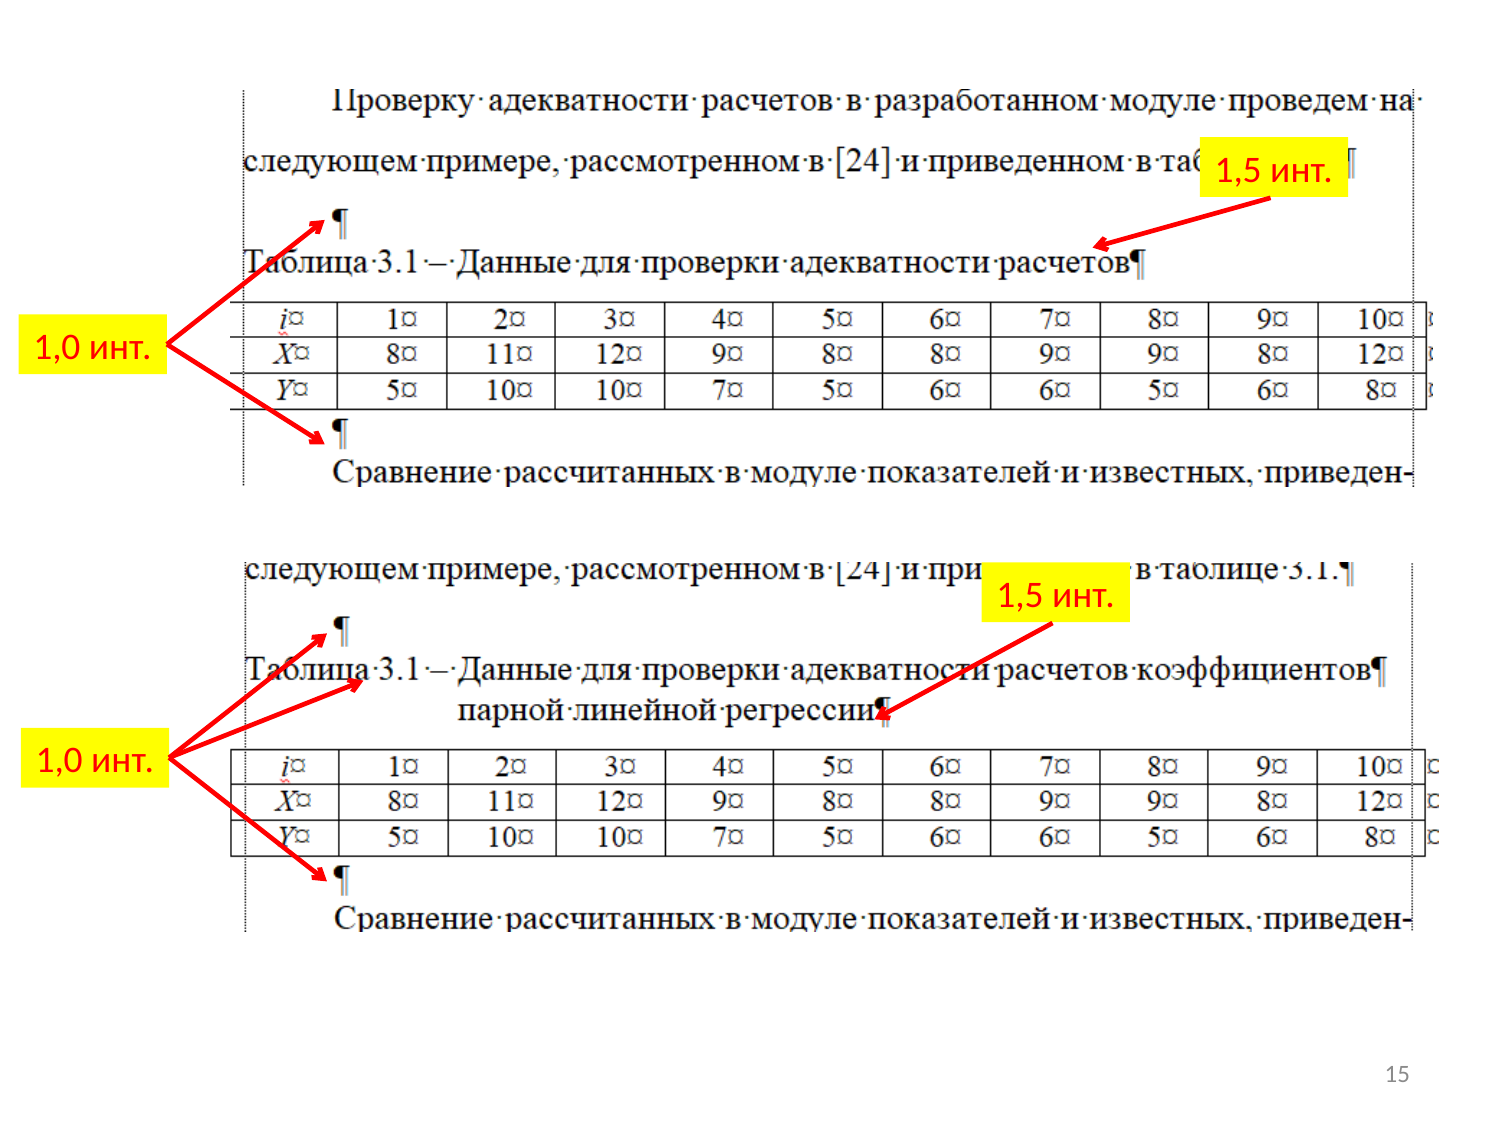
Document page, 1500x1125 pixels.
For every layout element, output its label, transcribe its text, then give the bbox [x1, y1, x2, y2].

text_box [169, 766, 328, 882]
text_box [1092, 197, 1271, 248]
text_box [167, 219, 325, 344]
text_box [874, 622, 1053, 720]
picture [229, 89, 1433, 487]
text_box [169, 680, 364, 759]
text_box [169, 633, 328, 680]
text_box 1,0 инт. [20, 727, 164, 788]
picture [206, 562, 1439, 933]
slide_number 15 [1074, 1042, 1425, 1103]
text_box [167, 344, 325, 445]
text_box 1,0 инт. [18, 314, 162, 375]
